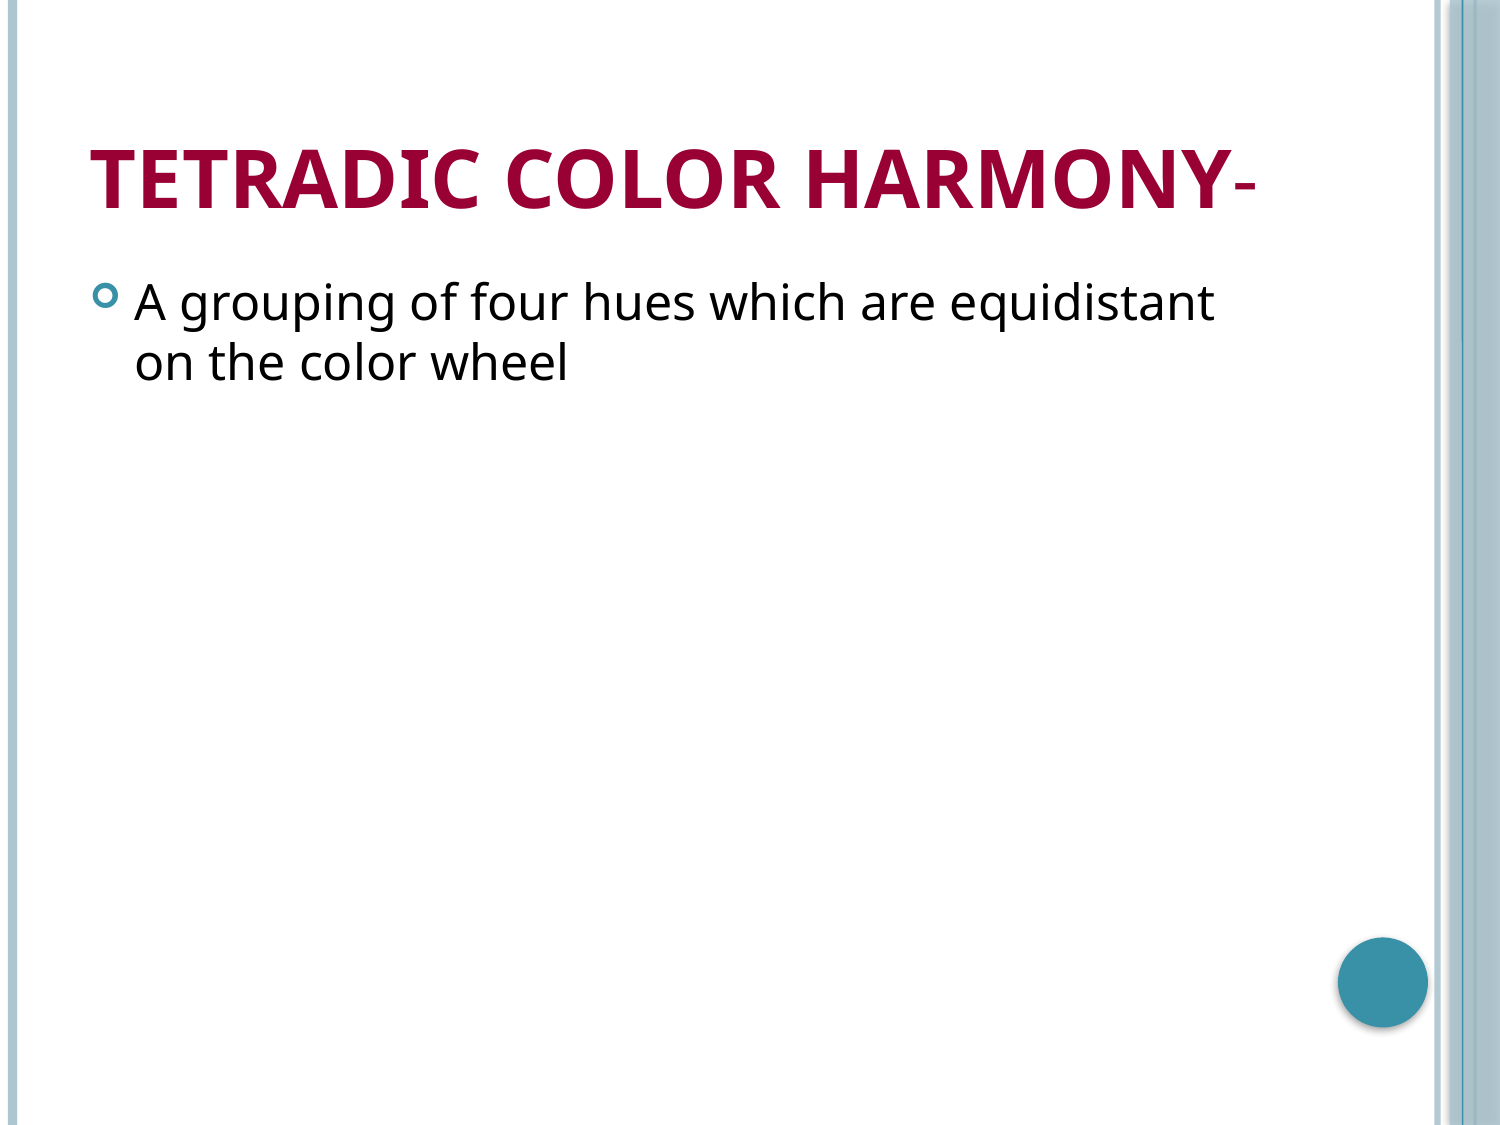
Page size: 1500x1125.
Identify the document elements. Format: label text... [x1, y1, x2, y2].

list A grouping of four hues which are equidistant on the color wheel [75, 262, 1300, 1062]
title Tetradic color harmony- [75, 45, 1300, 233]
